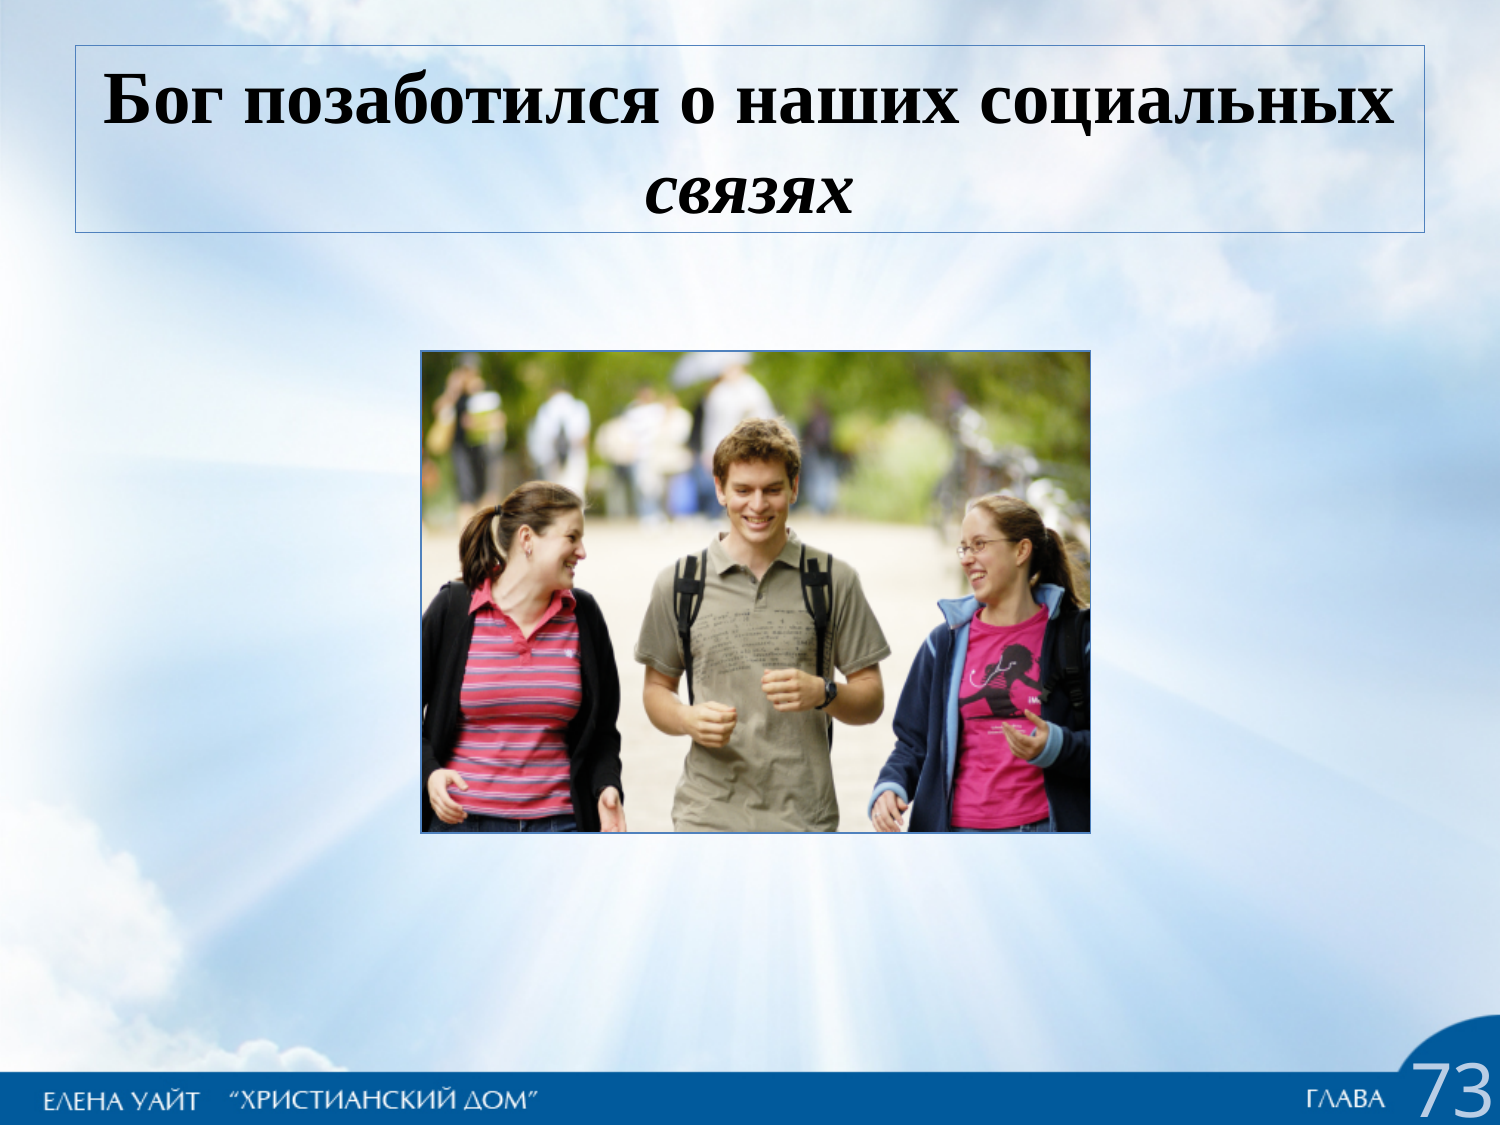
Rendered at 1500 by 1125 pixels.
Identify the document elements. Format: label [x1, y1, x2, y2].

list [421, 351, 1091, 833]
picture [0, 0, 1500, 1125]
